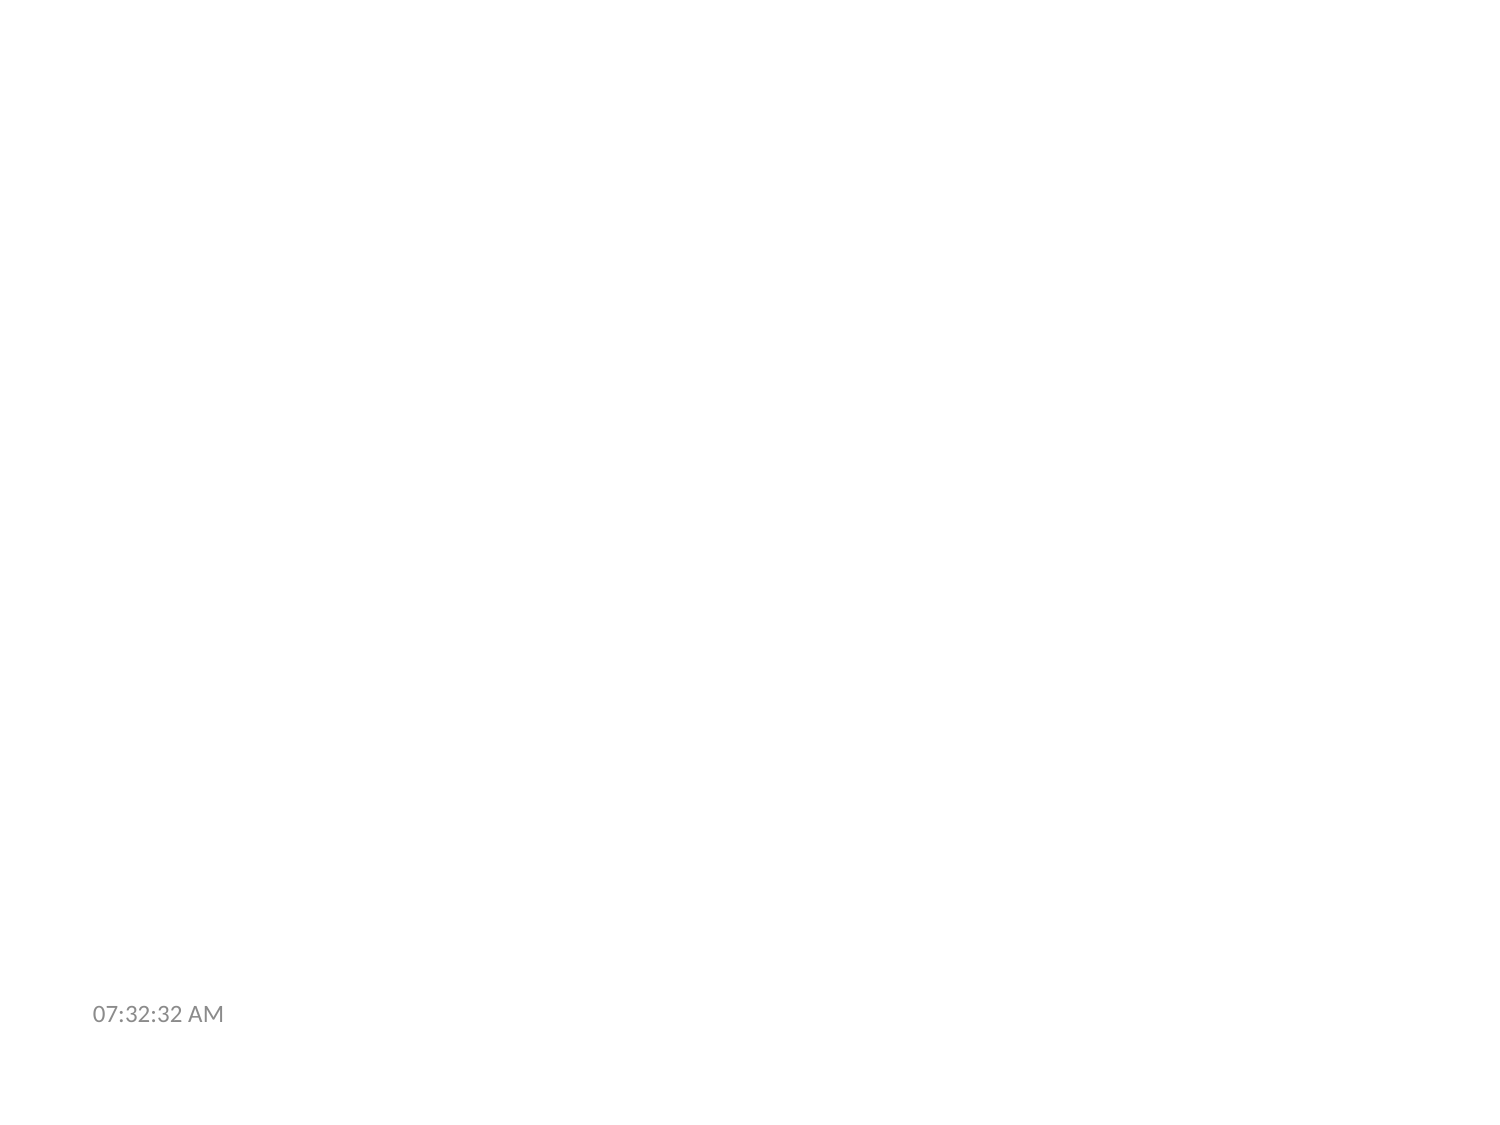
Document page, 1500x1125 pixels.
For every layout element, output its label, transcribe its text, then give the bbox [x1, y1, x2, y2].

text_box 3:35:09 PM [77, 982, 428, 1043]
